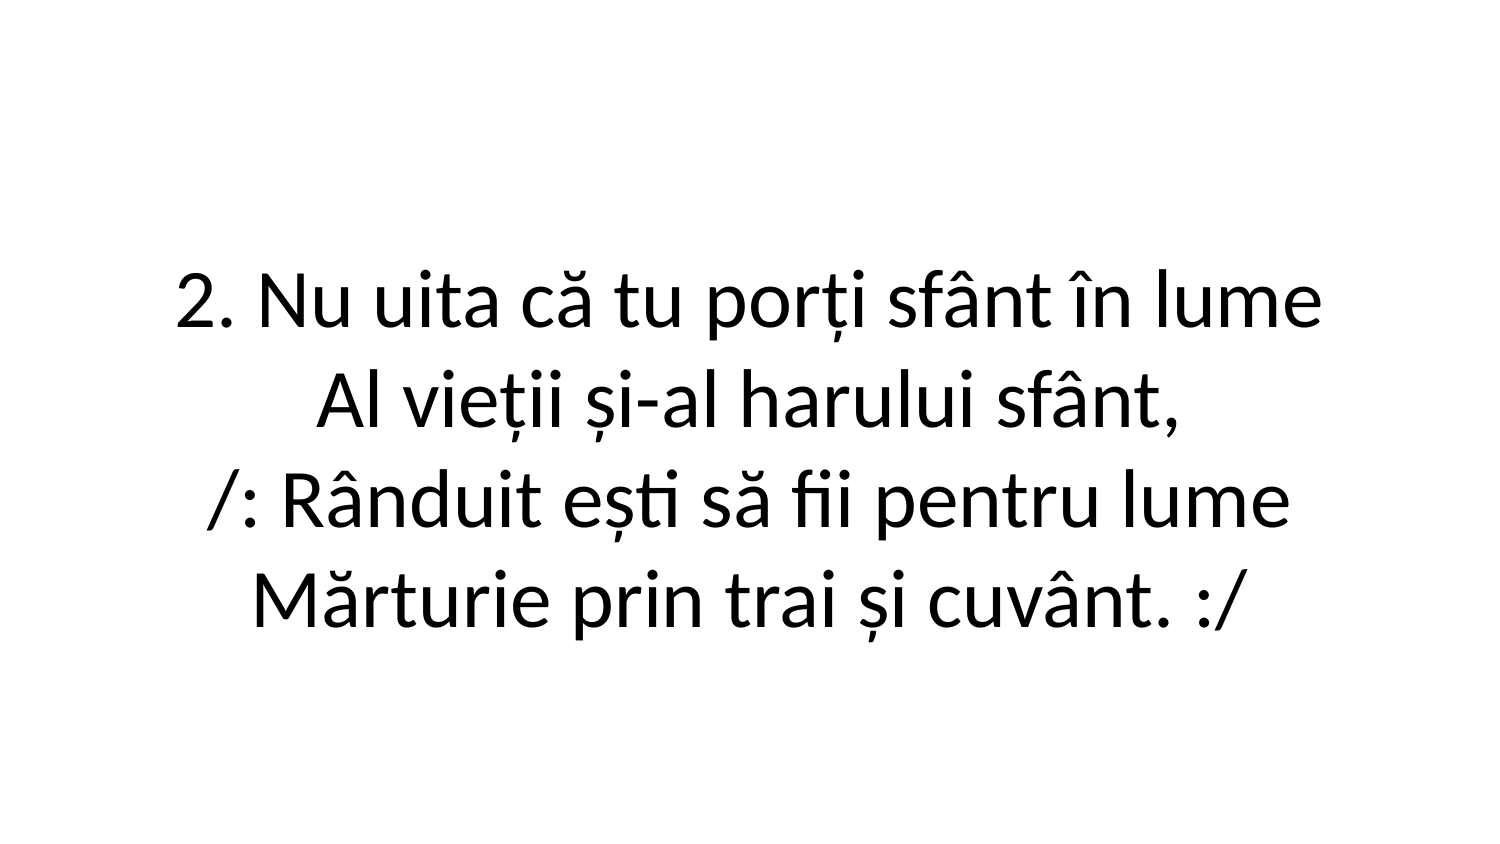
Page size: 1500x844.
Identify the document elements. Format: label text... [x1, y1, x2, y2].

text_box 2. Nu uita că tu porți sfânt în lume Al vieții și-al harului sfânt, /: Rânduit ești să fii pentru lume Mărturie prin trai și cuvânt. :/ [159, 192, 1340, 652]
